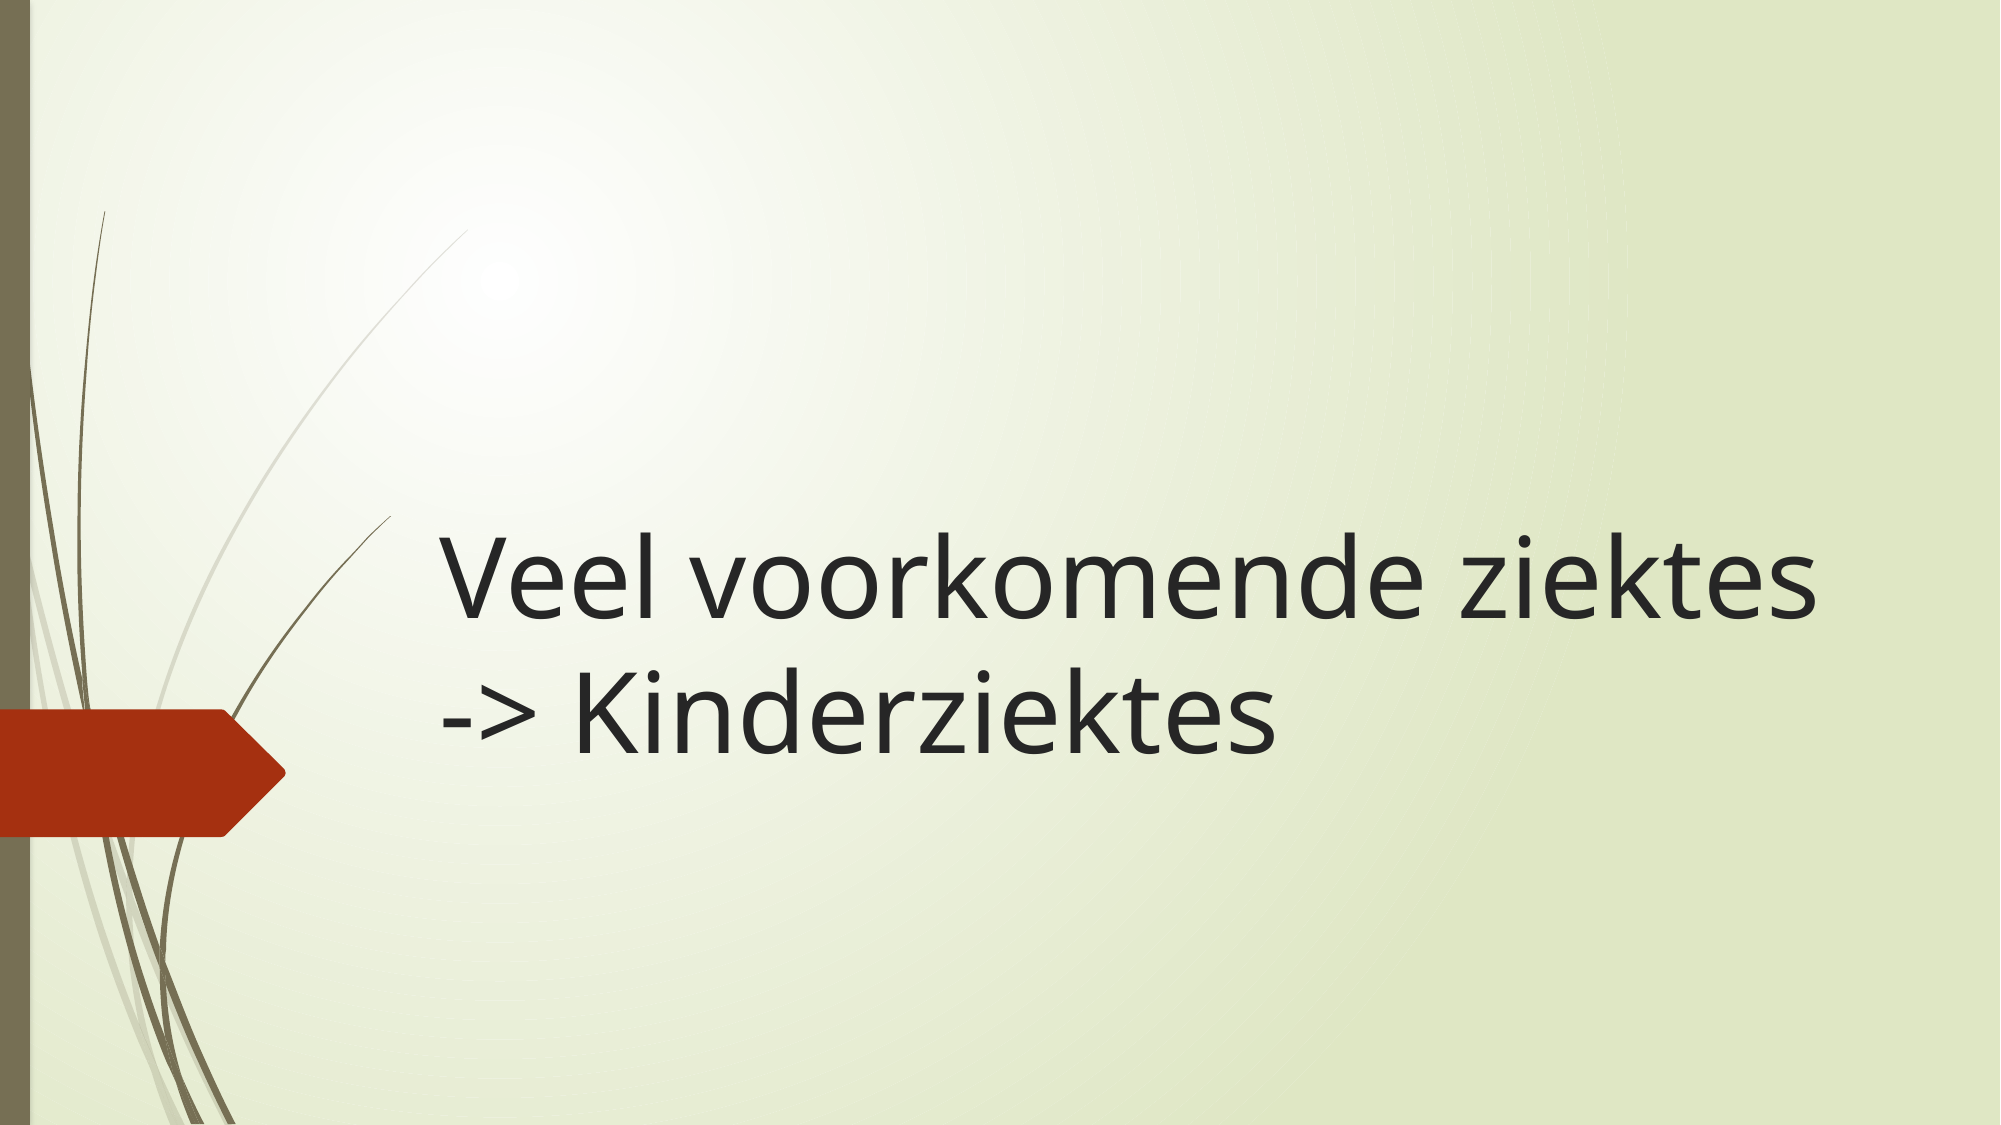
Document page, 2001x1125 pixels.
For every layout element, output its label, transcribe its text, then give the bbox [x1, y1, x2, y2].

title Veel voorkomende ziektes -> Kinderziektes [424, 412, 1888, 784]
